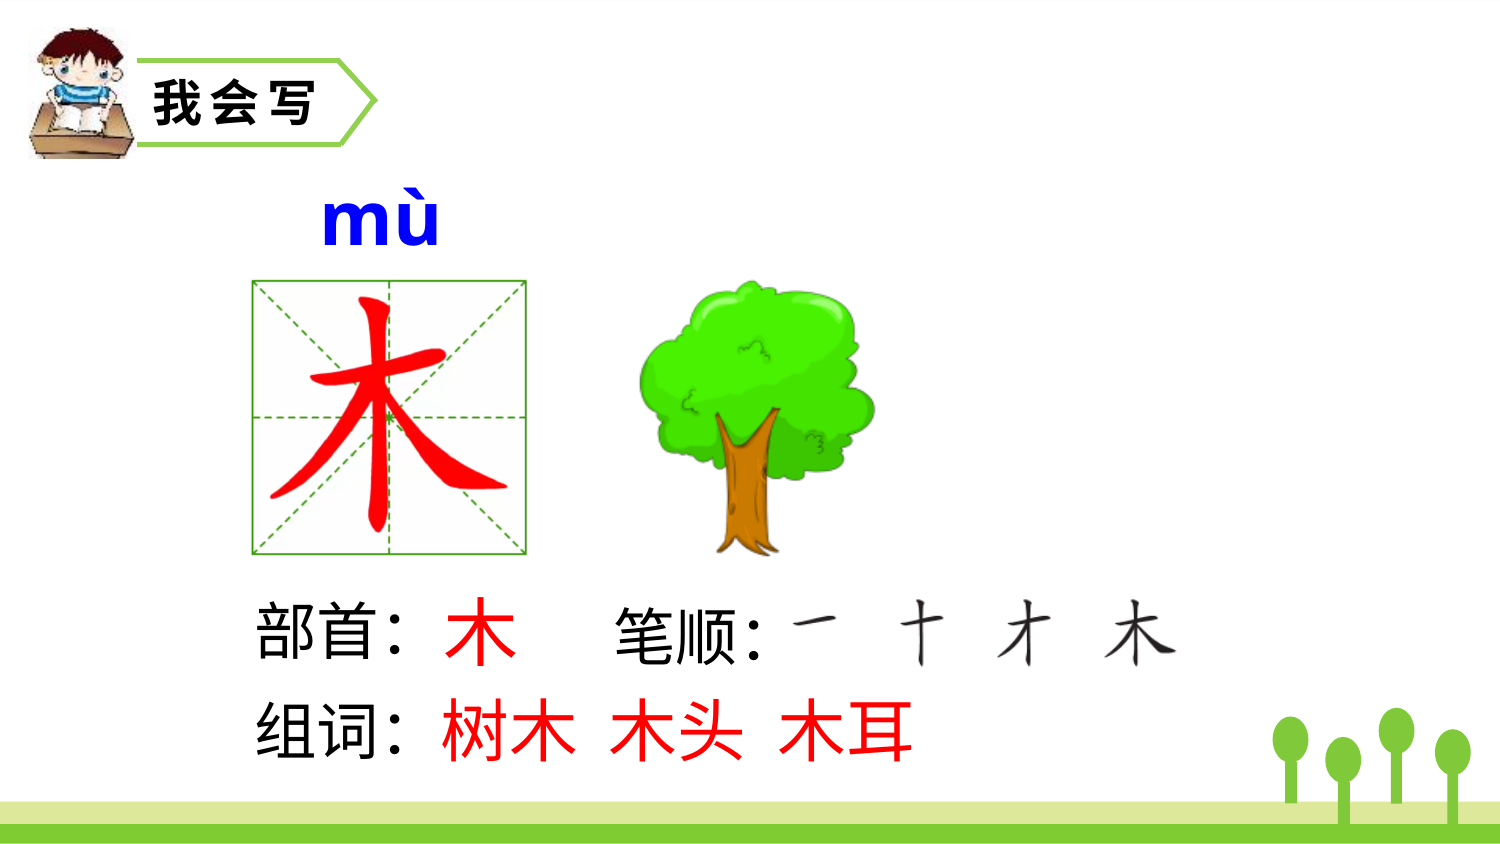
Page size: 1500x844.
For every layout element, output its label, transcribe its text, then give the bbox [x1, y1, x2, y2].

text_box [239, 559, 535, 684]
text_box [250, 277, 529, 557]
picture [0, 0, 1500, 707]
text_box mù [308, 165, 455, 267]
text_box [28, 27, 414, 159]
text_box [0, 707, 1500, 844]
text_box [597, 575, 1181, 683]
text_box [239, 664, 1071, 780]
